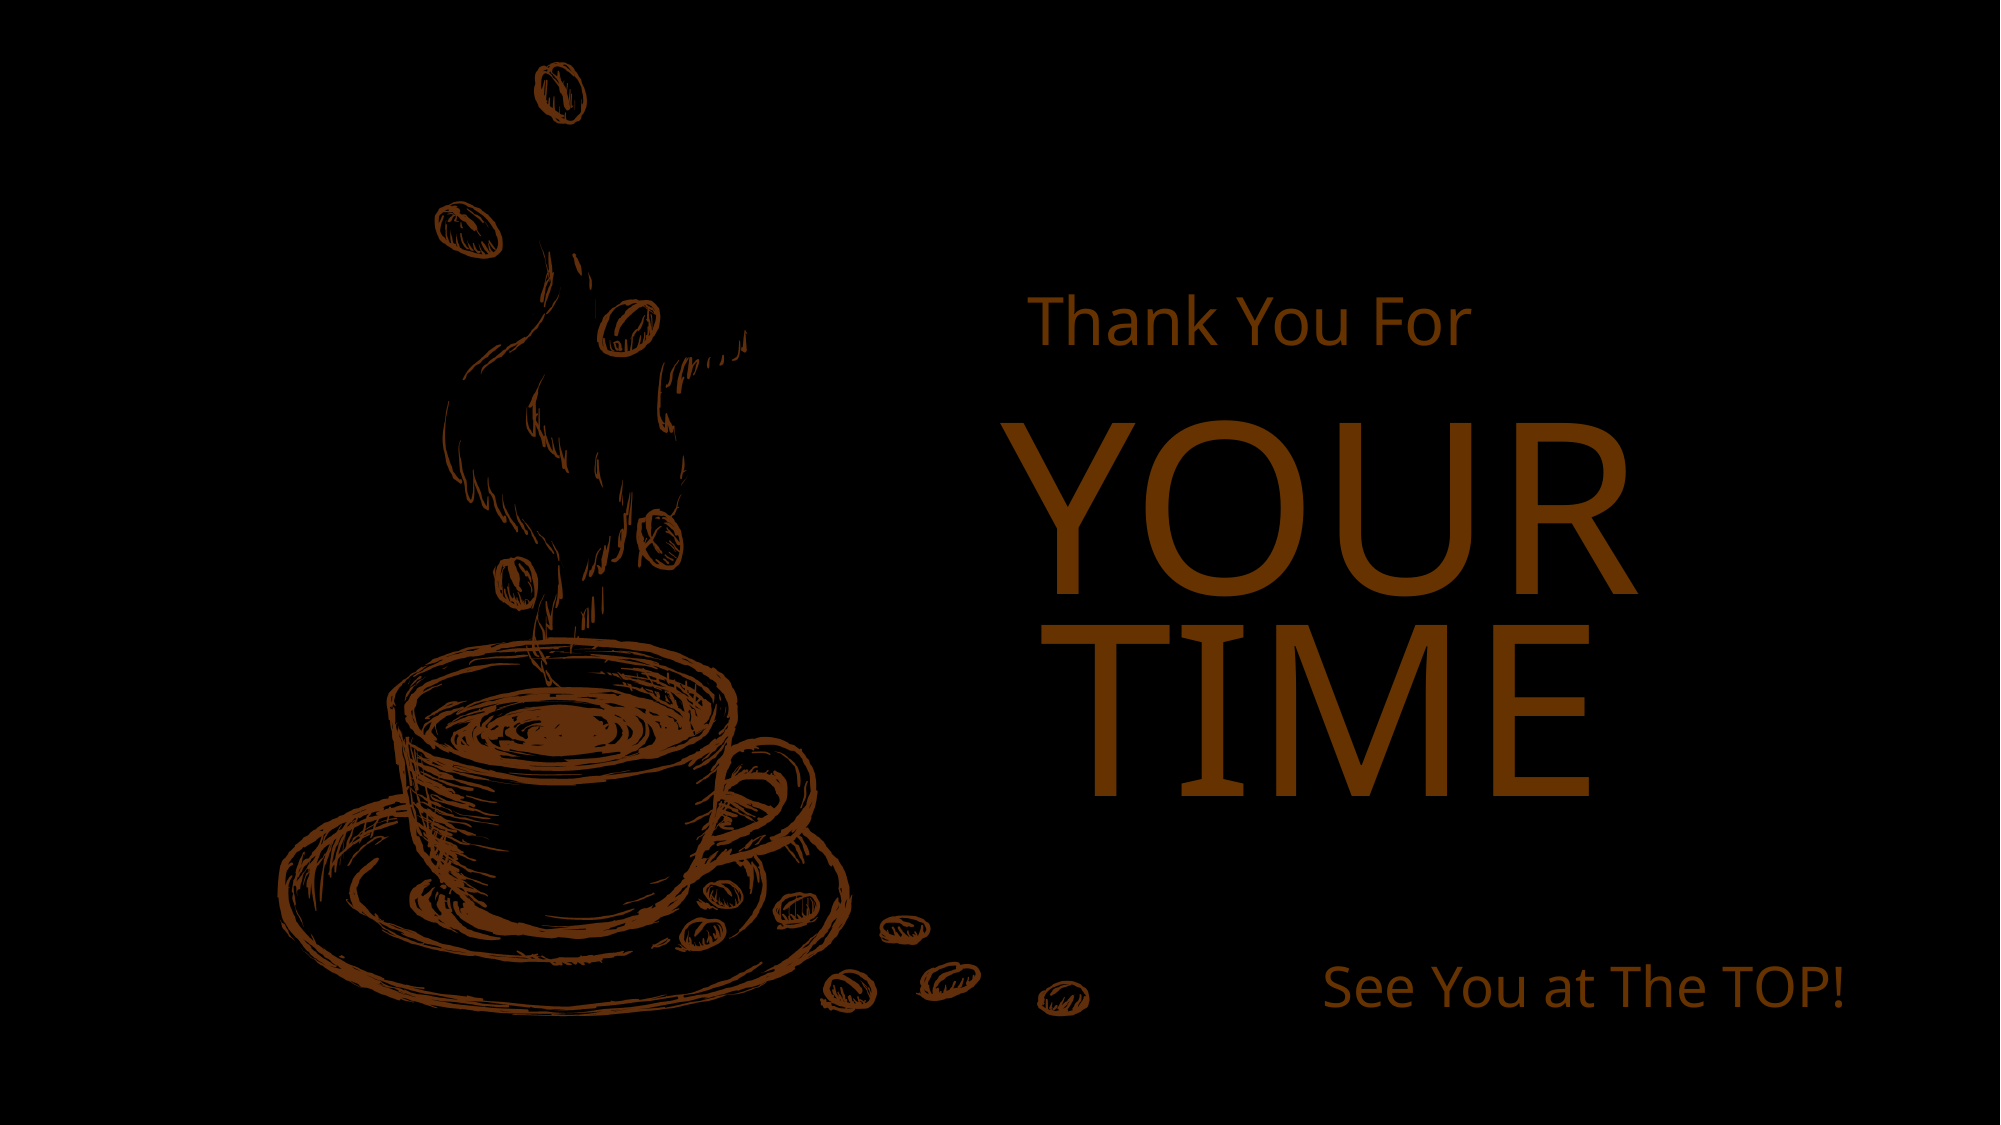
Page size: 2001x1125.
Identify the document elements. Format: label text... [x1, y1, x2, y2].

text_box YOUR TIME [1160, 424, 1741, 847]
picture [181, 36, 1160, 1073]
text_box Thank You For [1160, 269, 1661, 370]
text_box See You at The TOP! [1200, 941, 1968, 1030]
